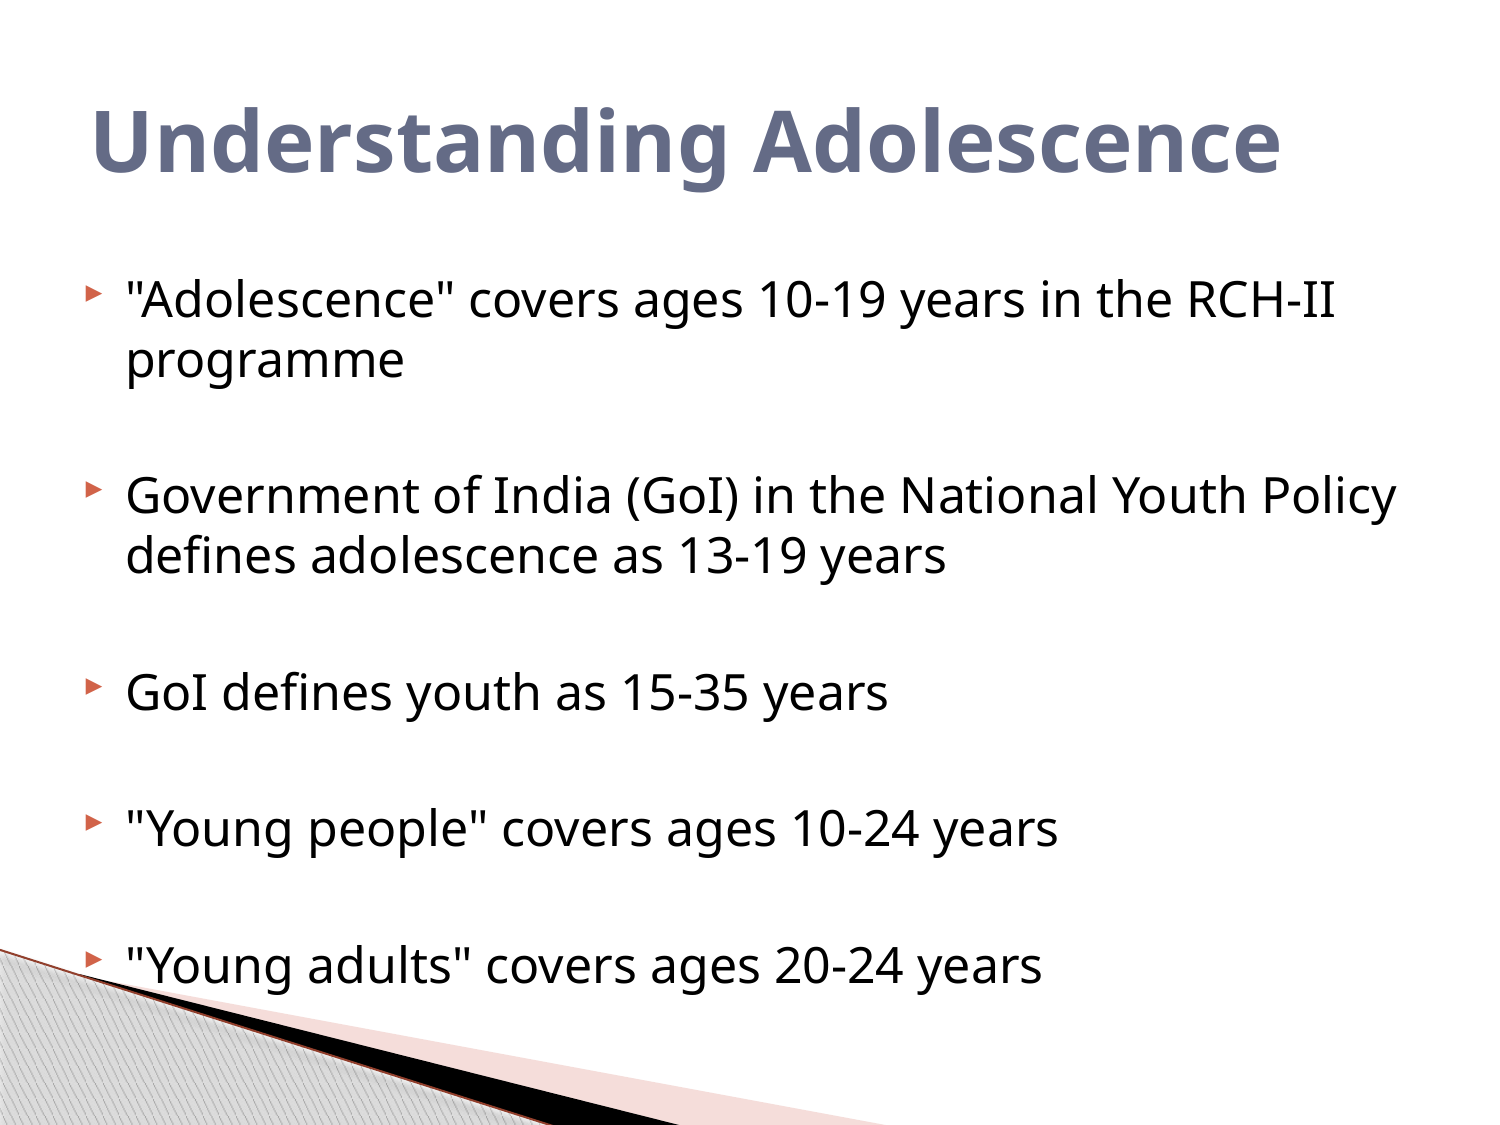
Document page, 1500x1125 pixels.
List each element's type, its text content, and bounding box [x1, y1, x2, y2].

title Understanding Adolescence [75, 45, 1425, 233]
list "Adolescence" covers ages 10-19 years in the RCH-II programme Government of India (GoI) in the National Youth Policy defines adolescence as 13-19 years GoI defines youth as 15-35 years "Young people" covers ages 10-24 years "Young adults" covers ages 20-24 years [49, 190, 1451, 1125]
